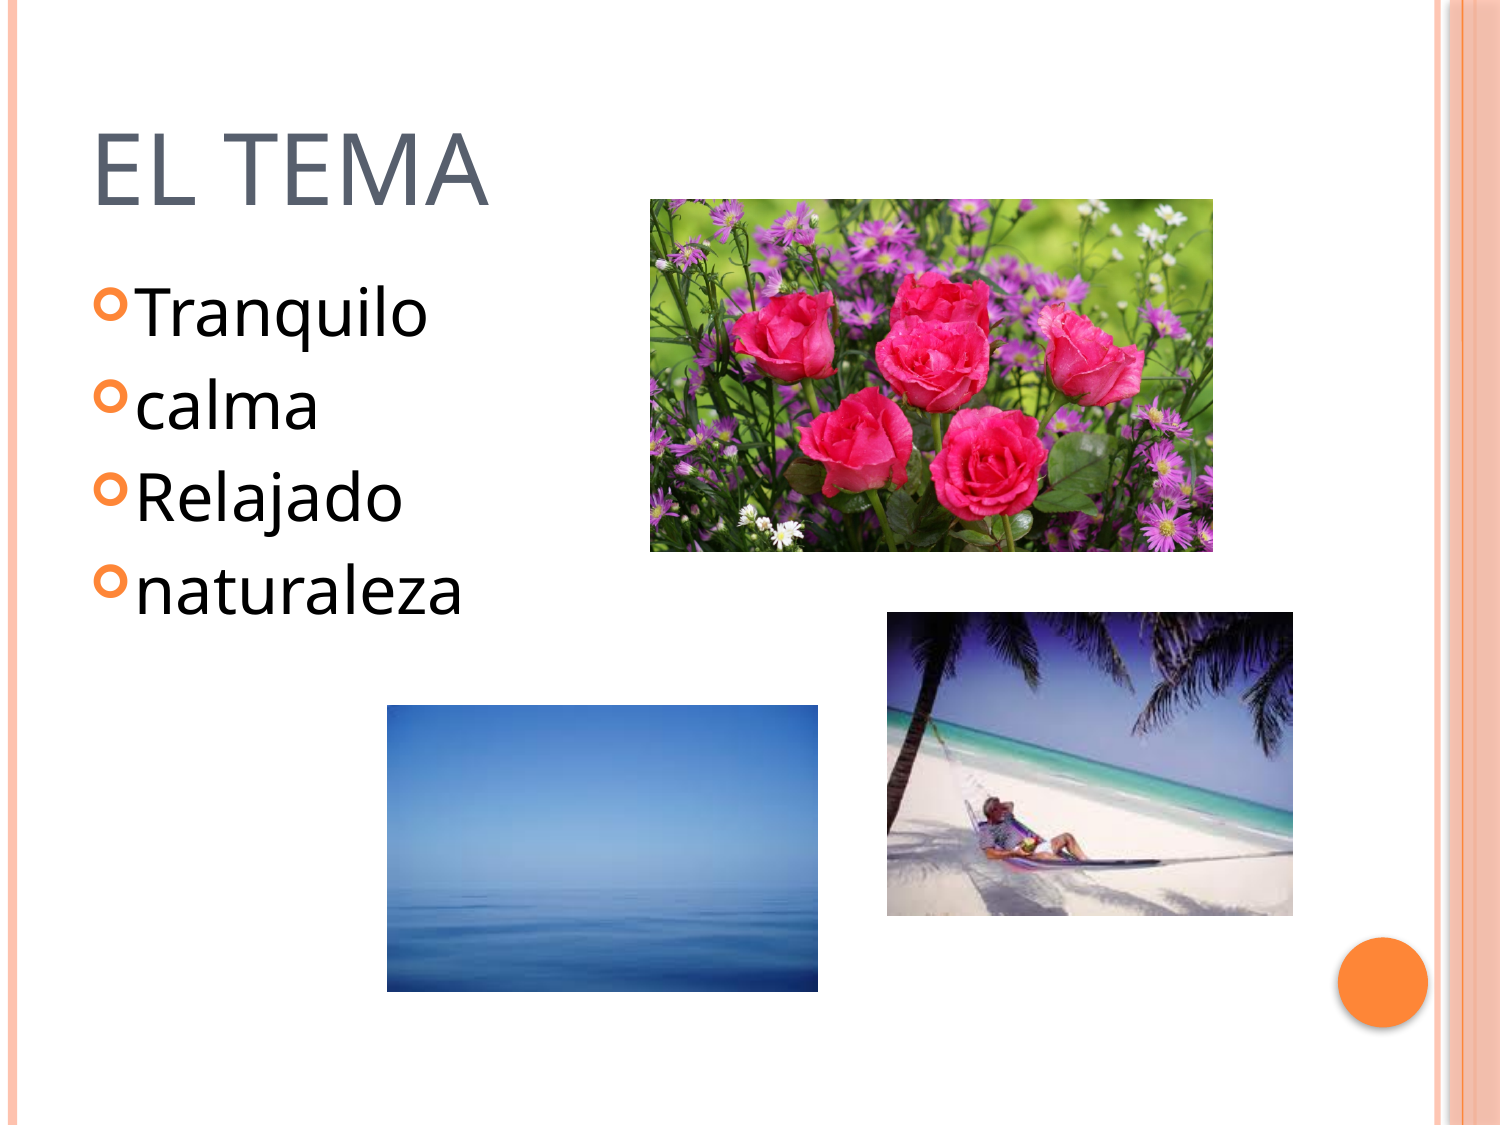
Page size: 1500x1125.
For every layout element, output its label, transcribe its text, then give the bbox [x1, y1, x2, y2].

picture [649, 199, 1213, 553]
list Tranquilo calma Relajado naturaleza [75, 262, 1300, 1062]
picture [386, 704, 818, 992]
picture [886, 611, 1293, 917]
title El Tema [75, 45, 1300, 233]
